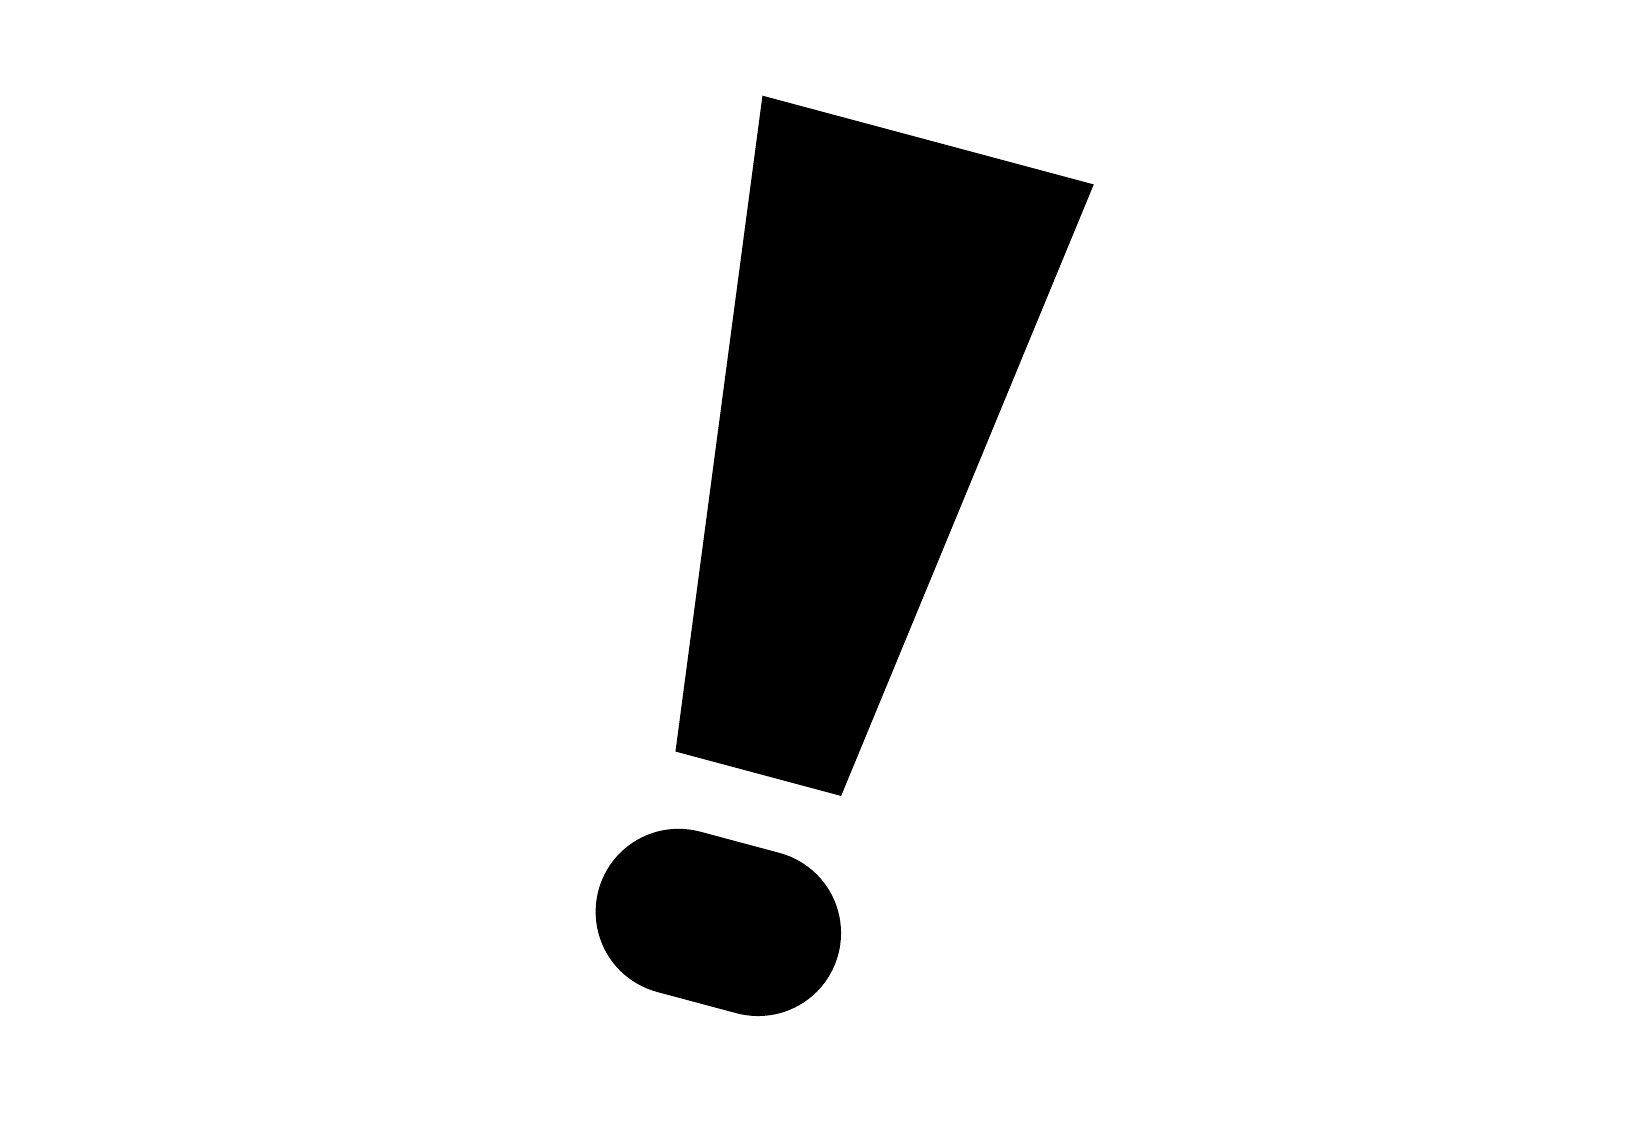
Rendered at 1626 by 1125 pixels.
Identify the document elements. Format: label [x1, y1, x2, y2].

text_box [640, 124, 985, 1019]
